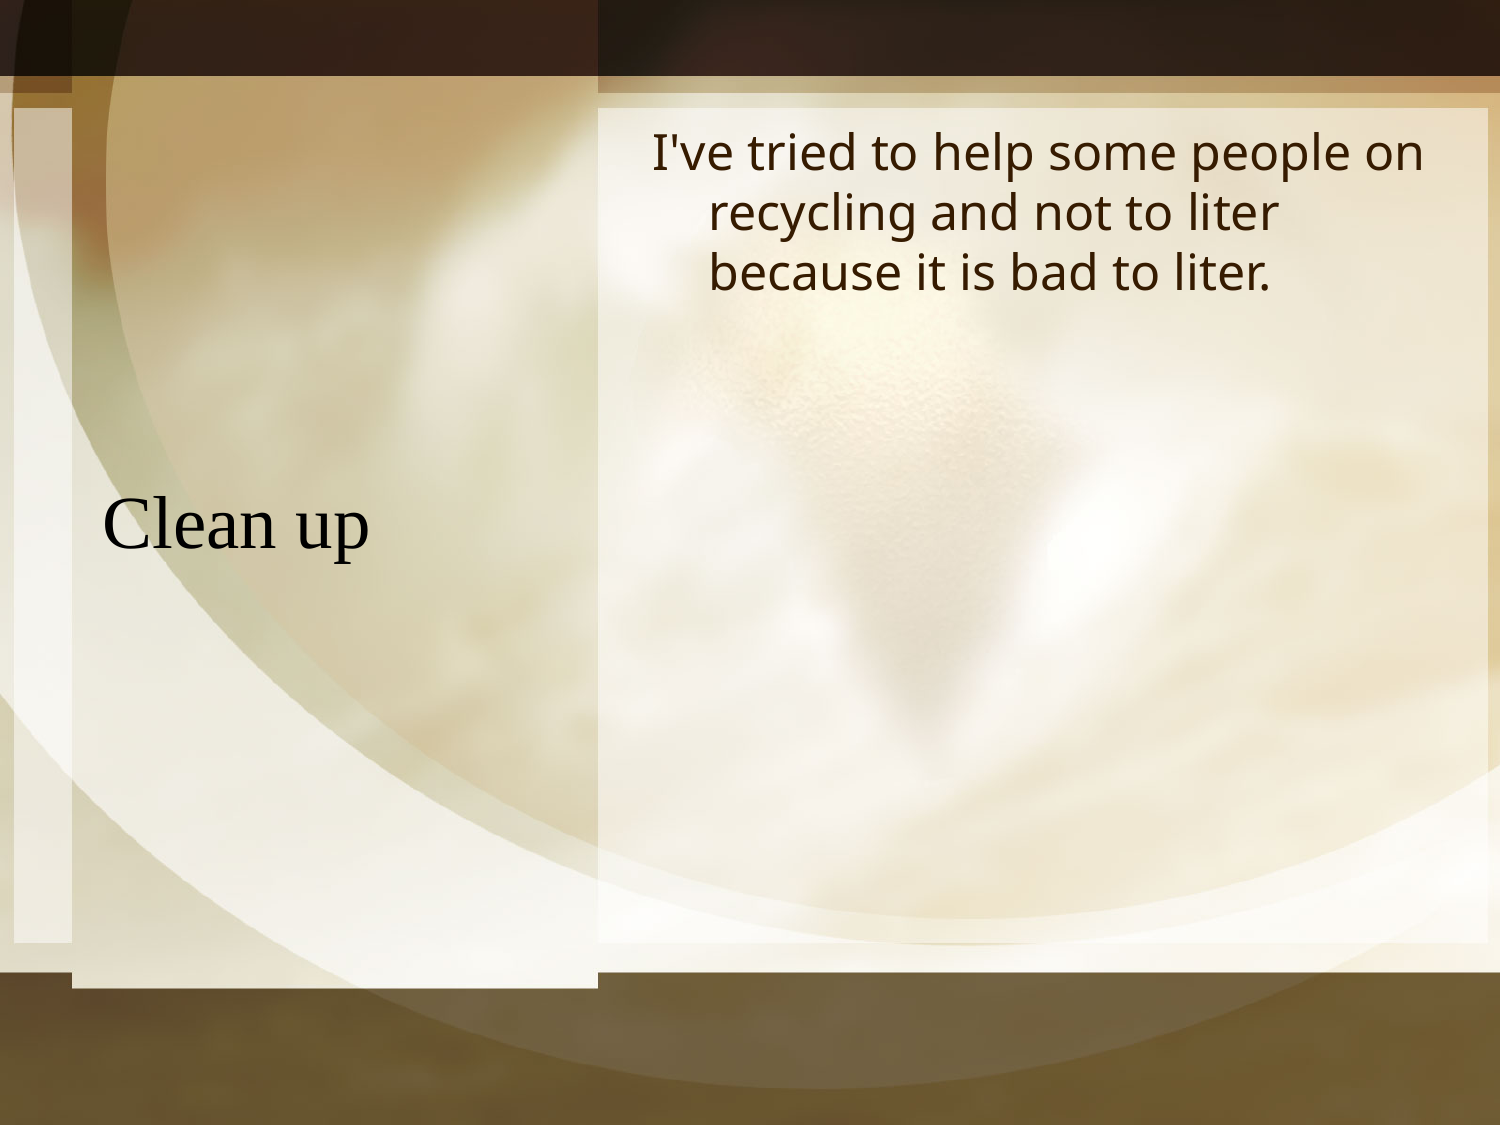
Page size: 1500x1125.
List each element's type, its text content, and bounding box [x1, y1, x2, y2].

picture [0, 0, 1500, 1125]
title Clean up [87, 249, 588, 788]
list I've tried to help some people on recycling and not to liter because it is bad to liter. [637, 112, 1451, 951]
